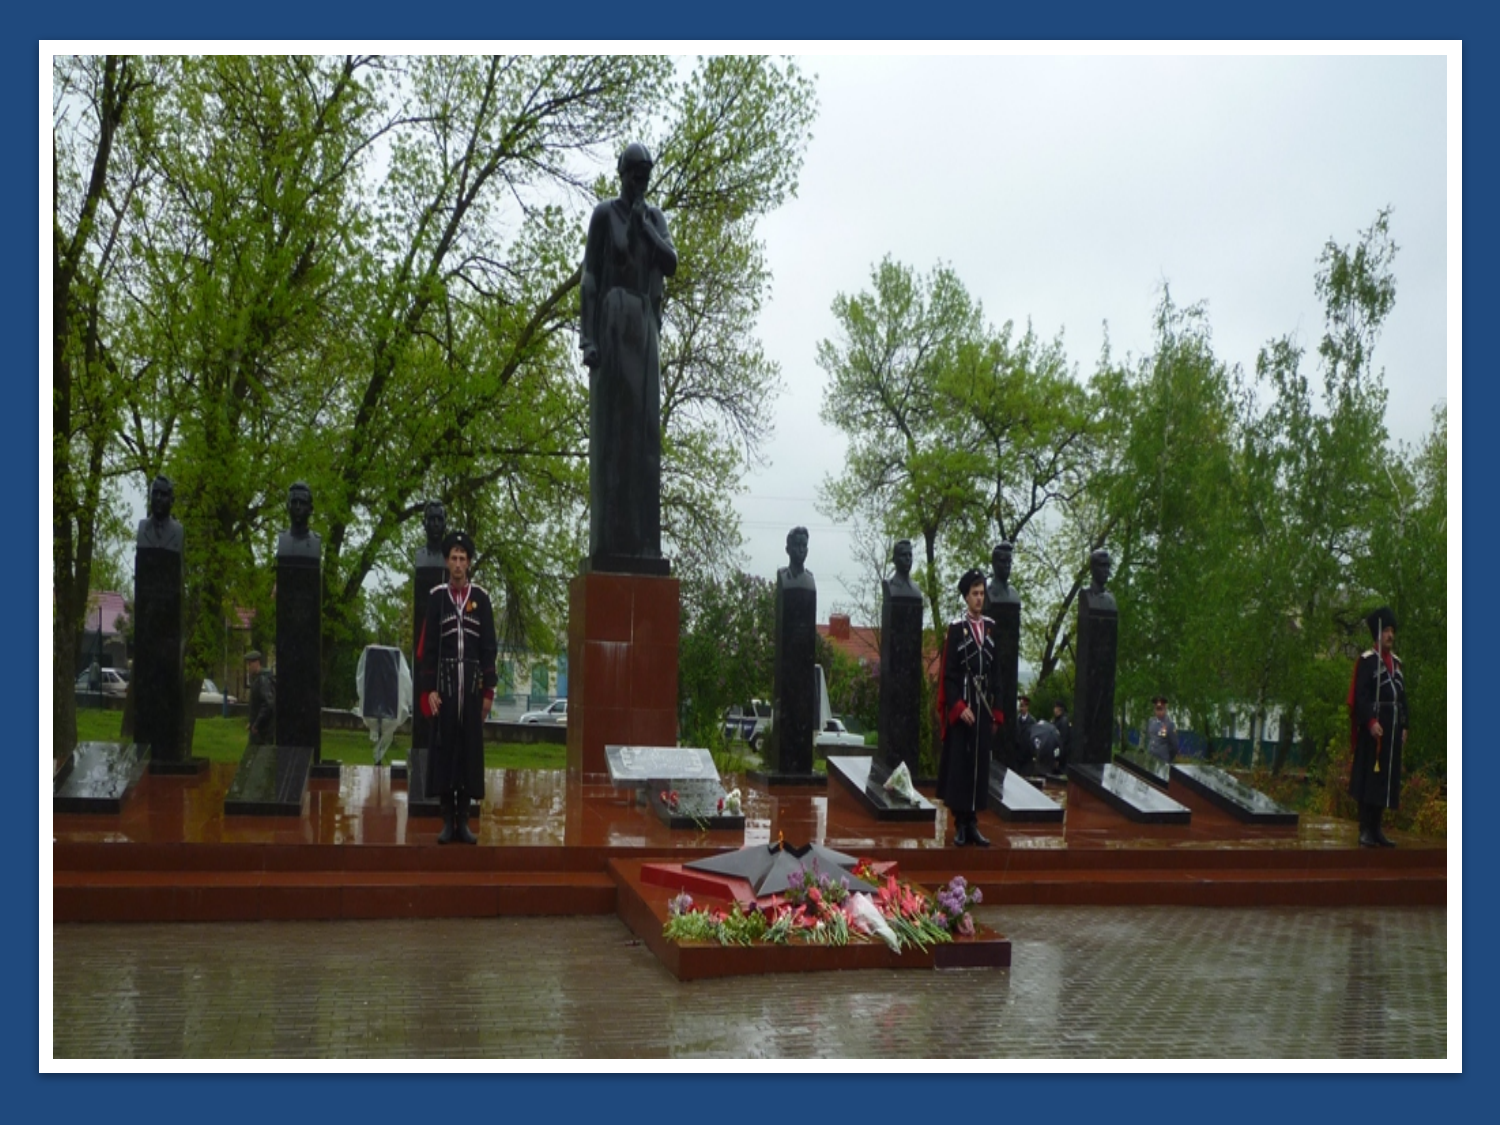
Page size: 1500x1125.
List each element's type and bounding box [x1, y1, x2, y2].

picture [52, 54, 1448, 1059]
